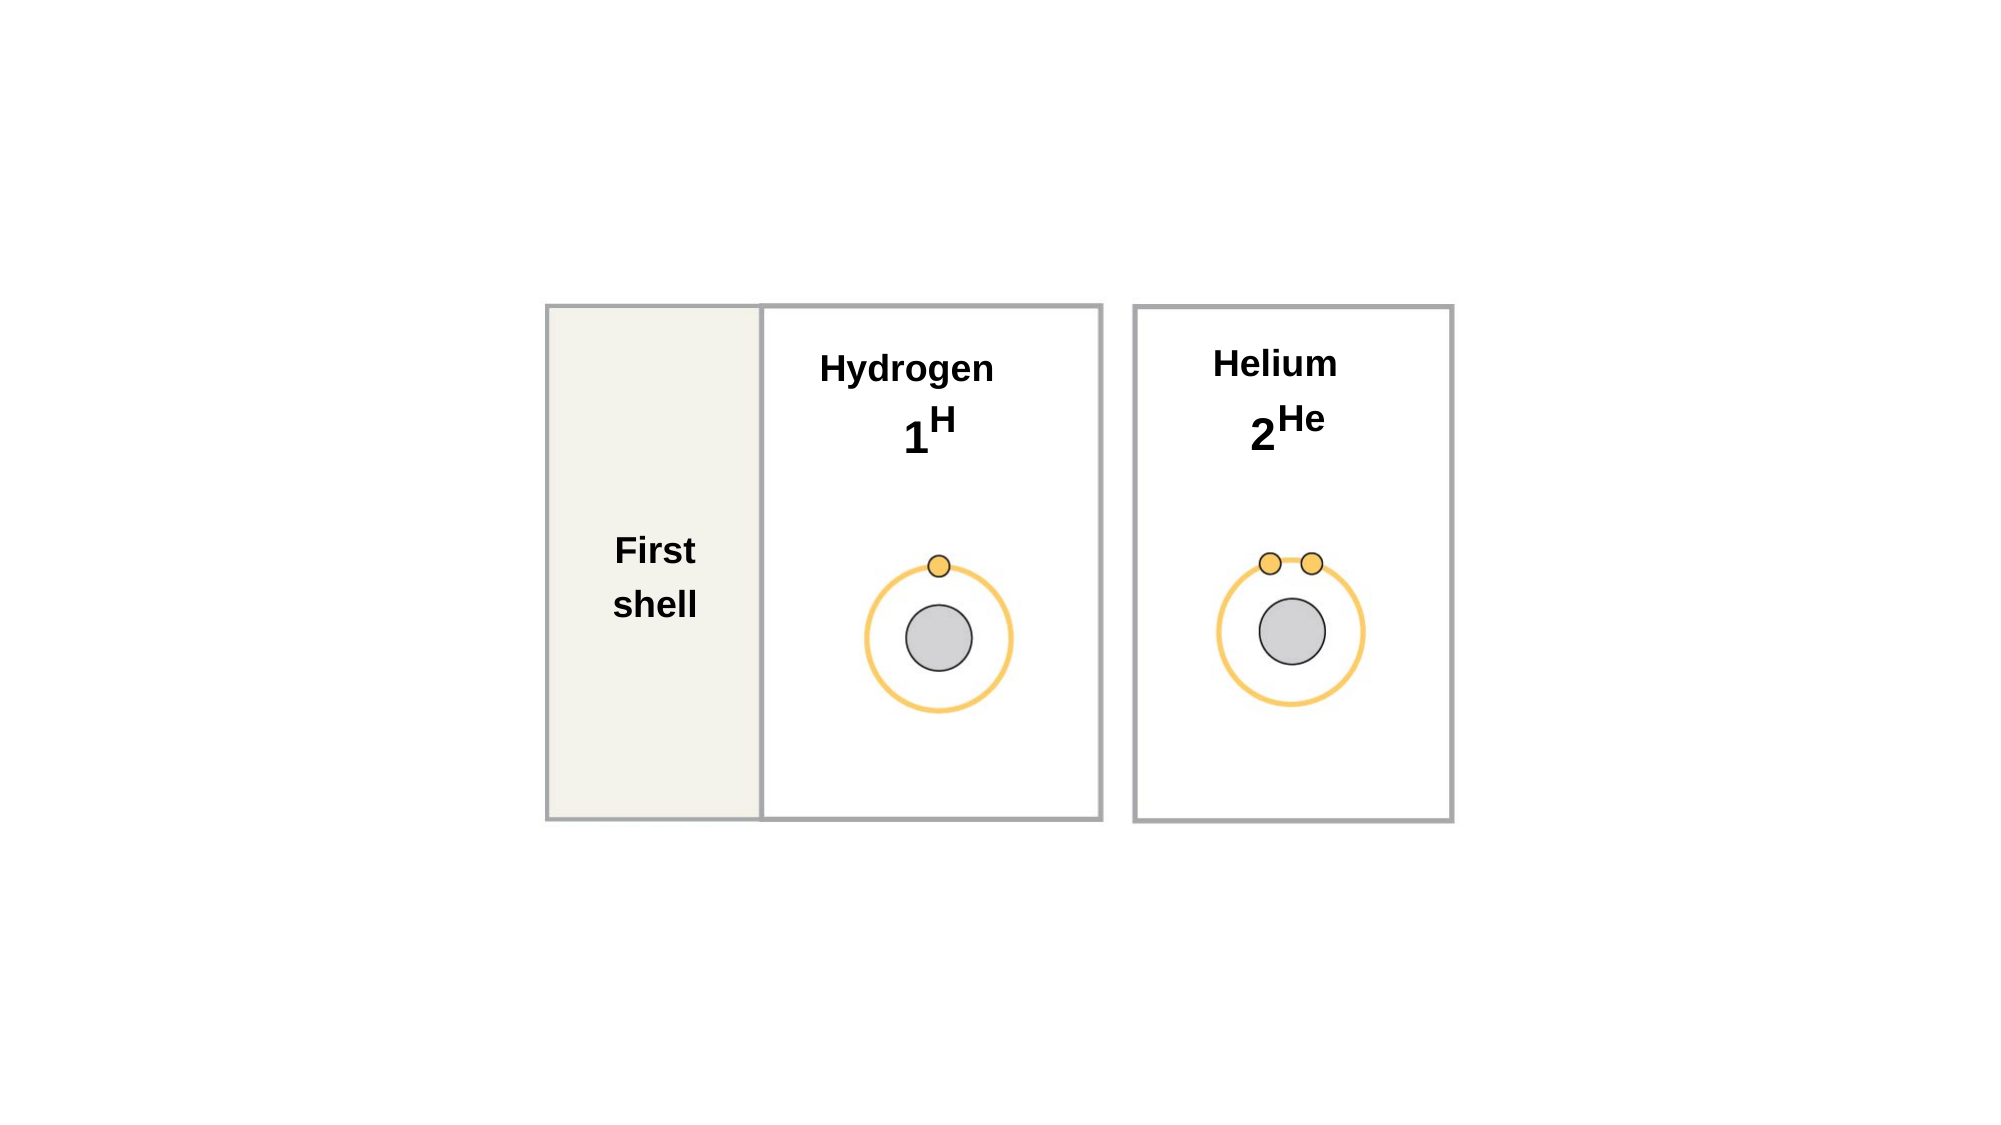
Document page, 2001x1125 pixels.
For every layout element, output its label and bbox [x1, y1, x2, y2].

picture [539, 297, 1461, 827]
